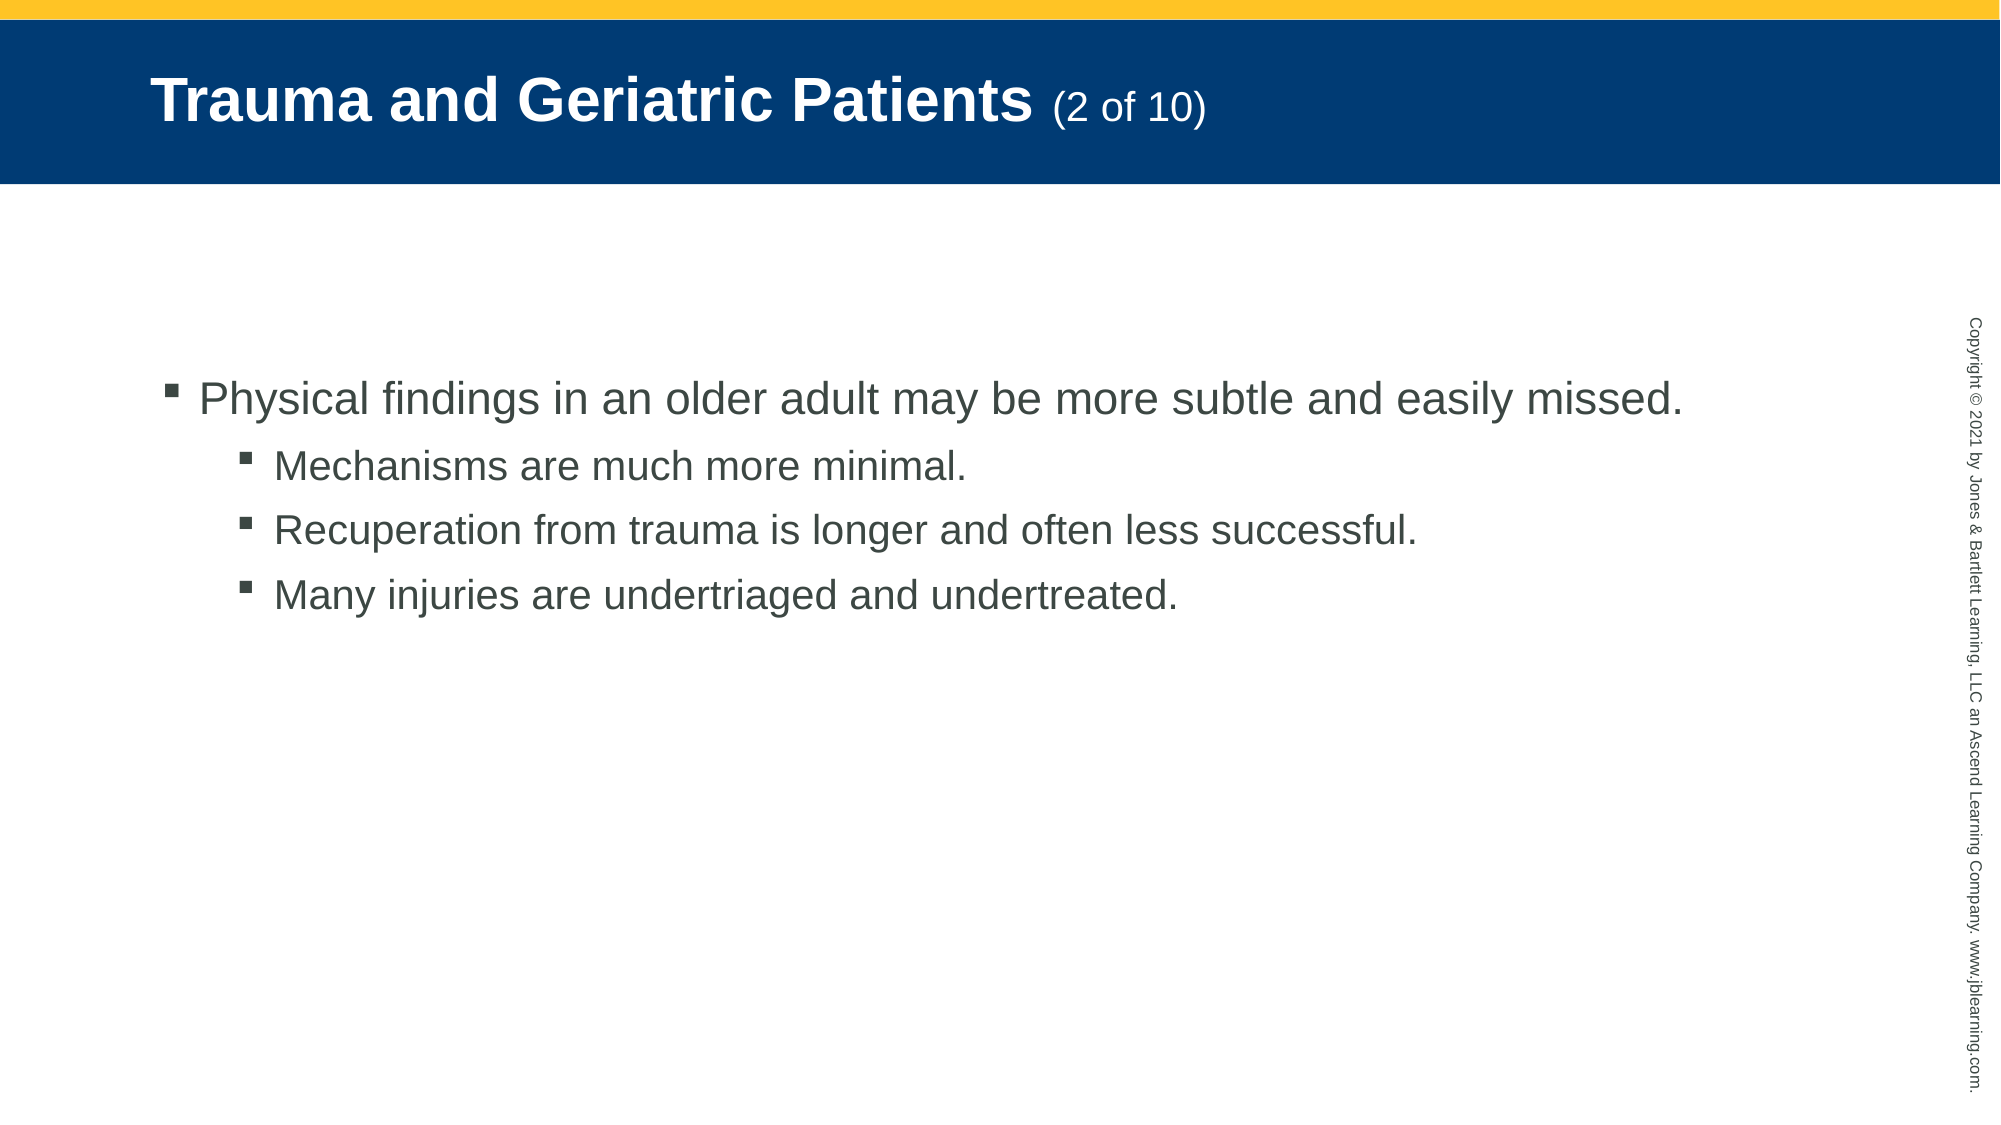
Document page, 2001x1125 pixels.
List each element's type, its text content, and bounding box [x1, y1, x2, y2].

list Physical findings in an older adult may be more subtle and easily missed. Mechanisms are much more minimal. Recuperation from trauma is longer and often less successful. Many injuries are undertriaged and undertreated. [146, 361, 1859, 1016]
title Trauma and Geriatric Patients (2 of 10) [0, 19, 2000, 185]
